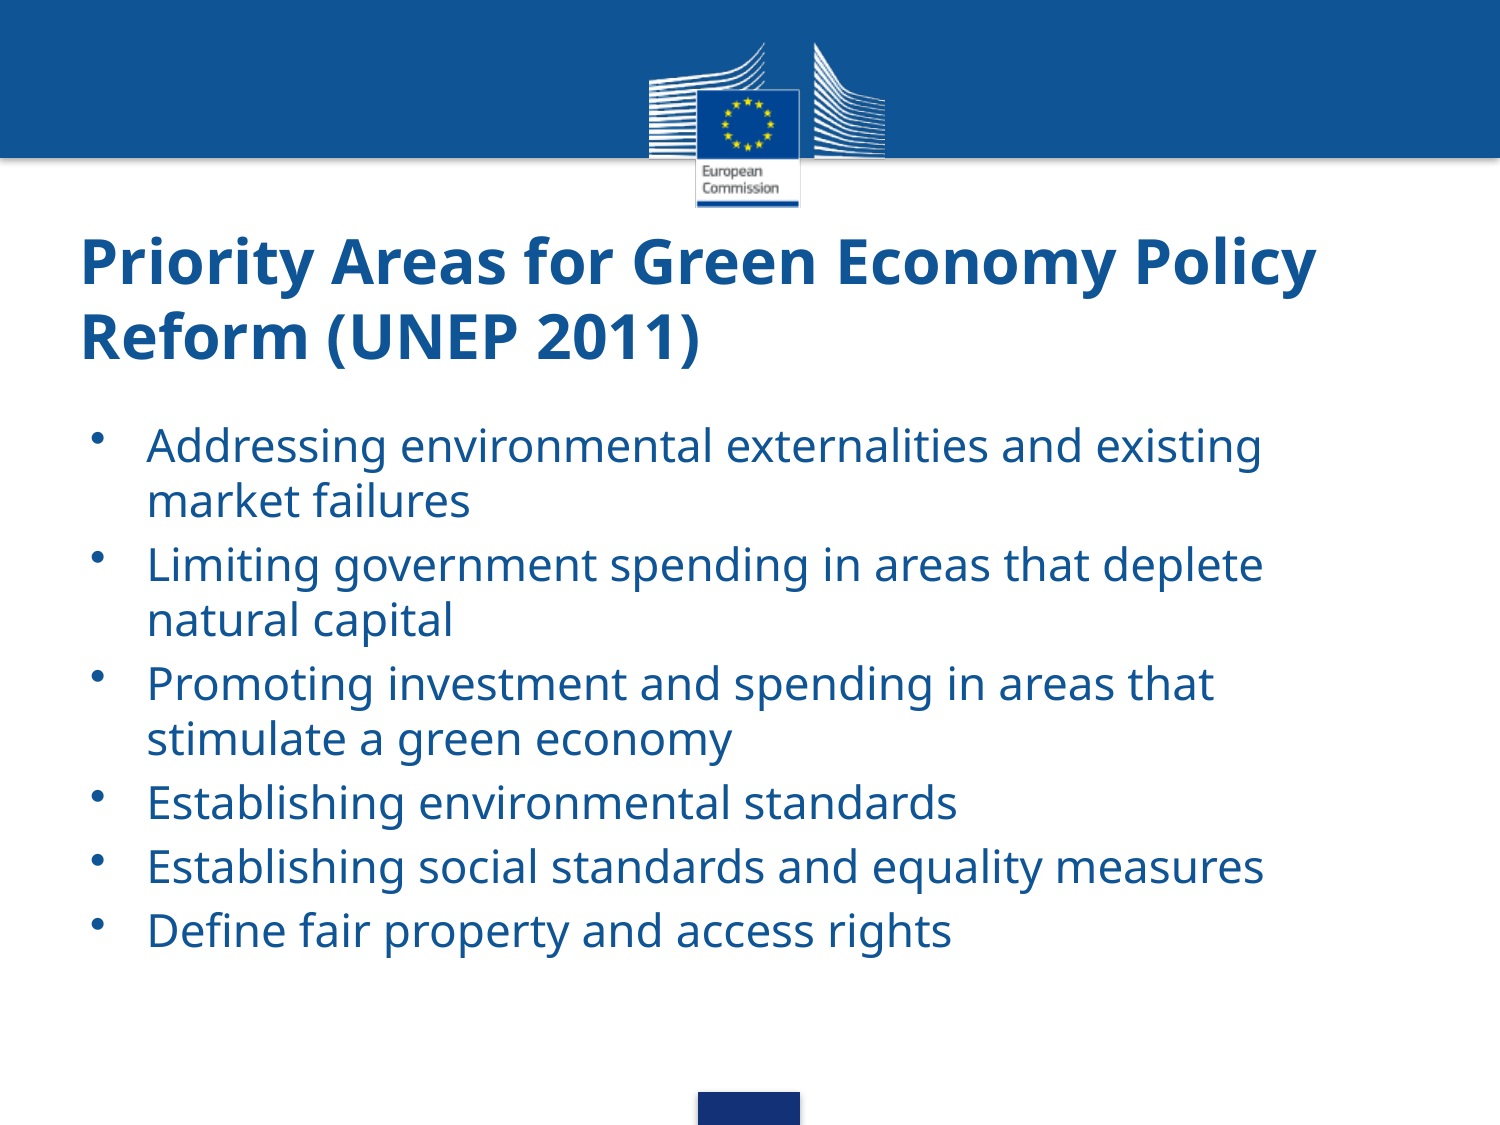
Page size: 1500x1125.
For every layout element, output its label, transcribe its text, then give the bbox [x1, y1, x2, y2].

picture [649, 42, 885, 208]
list Addressing environmental externalities and existing market failures Limiting government spending in areas that deplete natural capital Promoting investment and spending in areas that stimulate a green economy Establishing environmental standards Establishing social standards and equality measures Define fair property and access rights [75, 408, 1425, 988]
title Priority Areas for Green Economy Policy Reform (UNEP 2011) [64, 219, 1415, 374]
